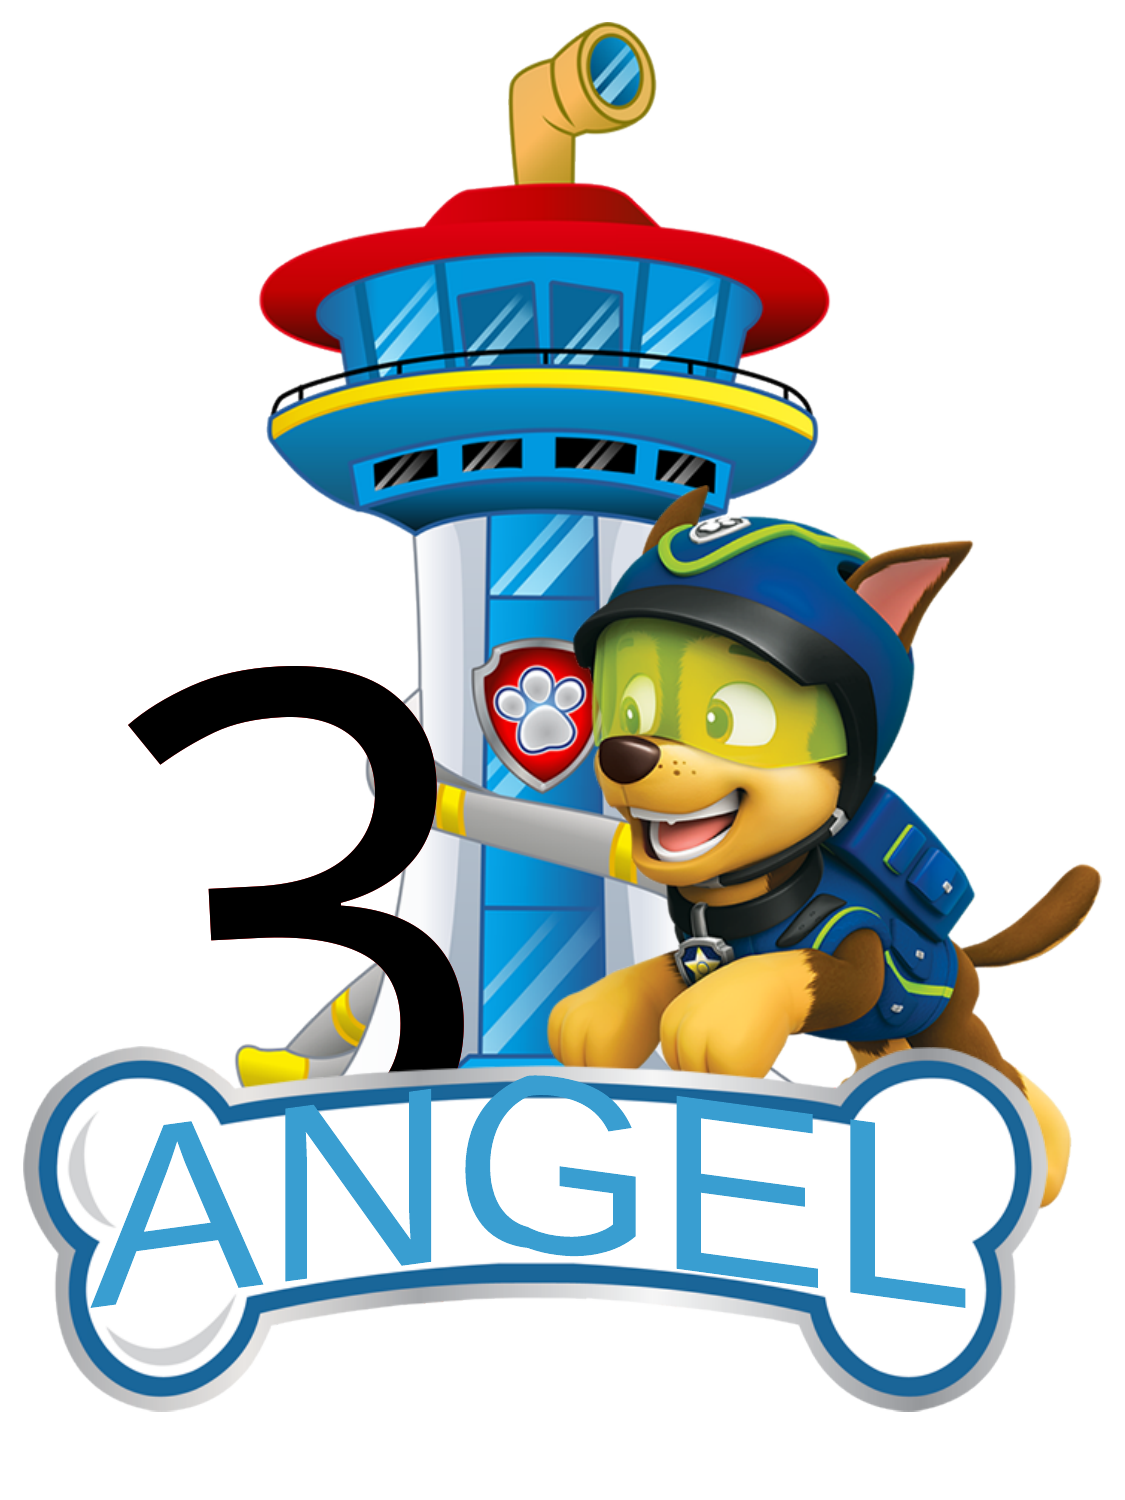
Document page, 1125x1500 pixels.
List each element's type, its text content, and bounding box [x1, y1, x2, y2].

text_box 3 [66, 472, 218, 1046]
picture [23, 22, 1102, 1412]
